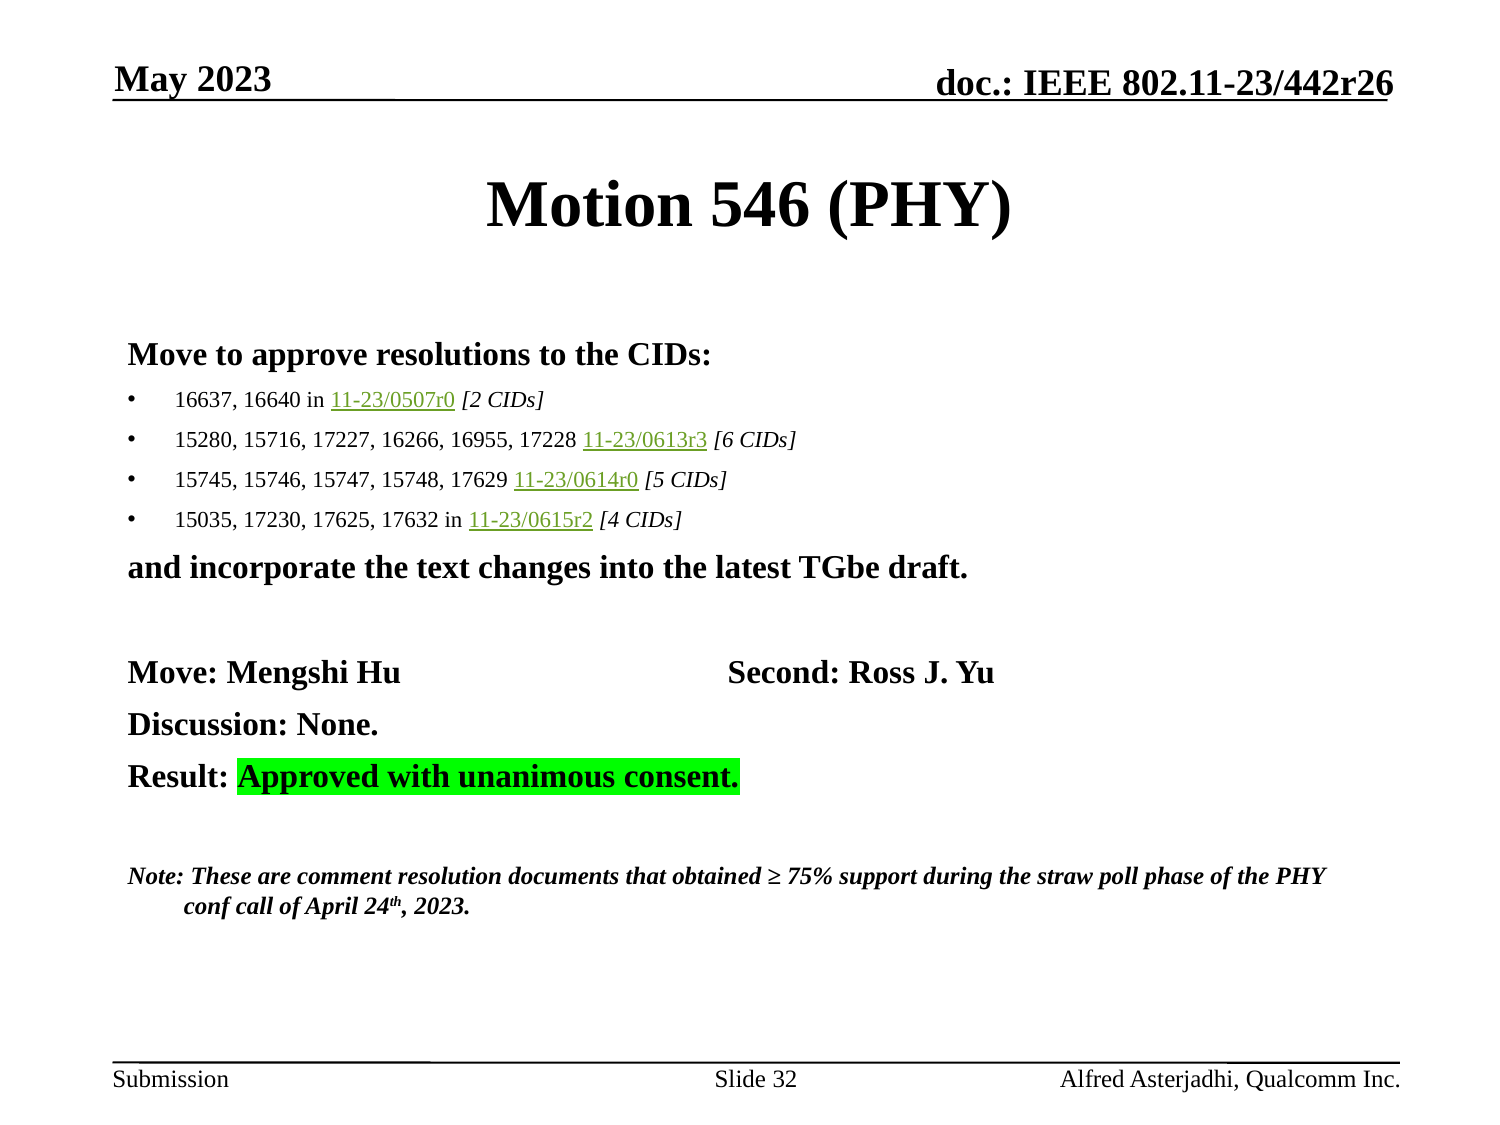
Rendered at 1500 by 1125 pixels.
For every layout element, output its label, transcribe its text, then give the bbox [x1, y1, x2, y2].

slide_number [114, 54, 423, 100]
title Motion 546 (PHY) [112, 112, 1388, 288]
footer Alfred Asterjadhi, Qualcomm Inc. [878, 1061, 1402, 1093]
slide_number Slide 32 [712, 1061, 800, 1123]
list Move to approve resolutions to the CIDs: 16637, 16640 in 11-23/0507r0 [2 CIDs] 15280, 15716, 17227, 16266, 16955, 17228 11-23/0613r3 [6 CIDs] 15745, 15746, 15747, 15748, 17629 11-23/0614r0 [5 CIDs] 15035, 17230, 17625, 17632 in 11-23/0615r2 [4 CIDs] and incorporate the text changes into the latest TGbe draft. Move: Mengshi Hu Second: Ross J. Yu Discussion: None. Result: Approved with unanimous consent. Note: These are comment resolution documents that obtained ≥ 75% support during the straw poll phase of the PHY conf call of April 24th, 2023. [112, 324, 1388, 1063]
